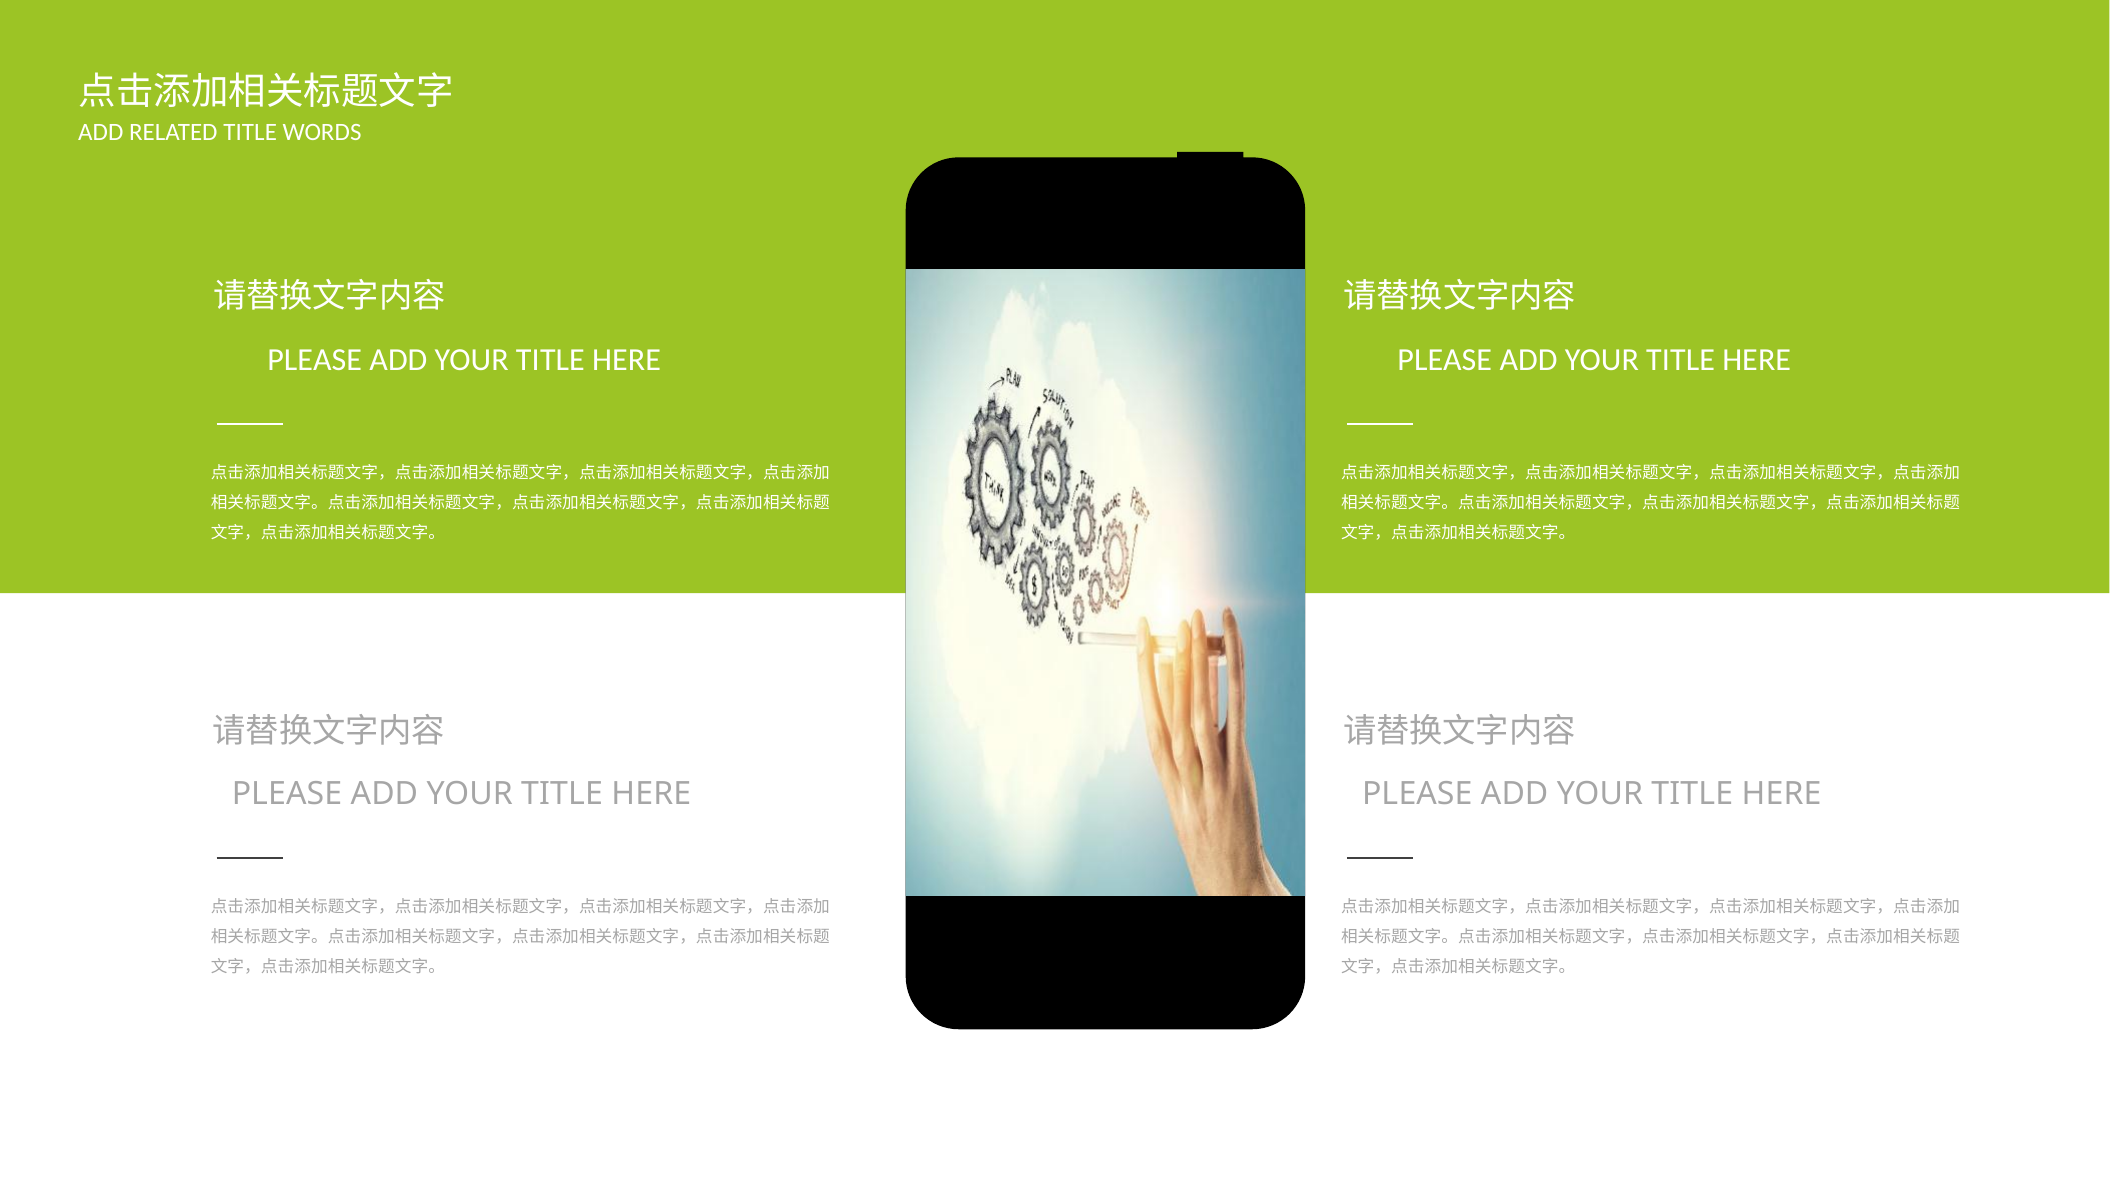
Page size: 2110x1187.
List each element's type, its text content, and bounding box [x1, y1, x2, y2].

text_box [905, 151, 1306, 1030]
text_box ADD RELATED TITLE WORDS [62, 107, 379, 154]
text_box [196, 266, 846, 551]
text_box [0, 0, 2110, 594]
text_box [196, 701, 846, 982]
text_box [1326, 266, 1976, 551]
text_box 点击添加相关标题文字 [62, 59, 470, 121]
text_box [1326, 701, 1976, 982]
